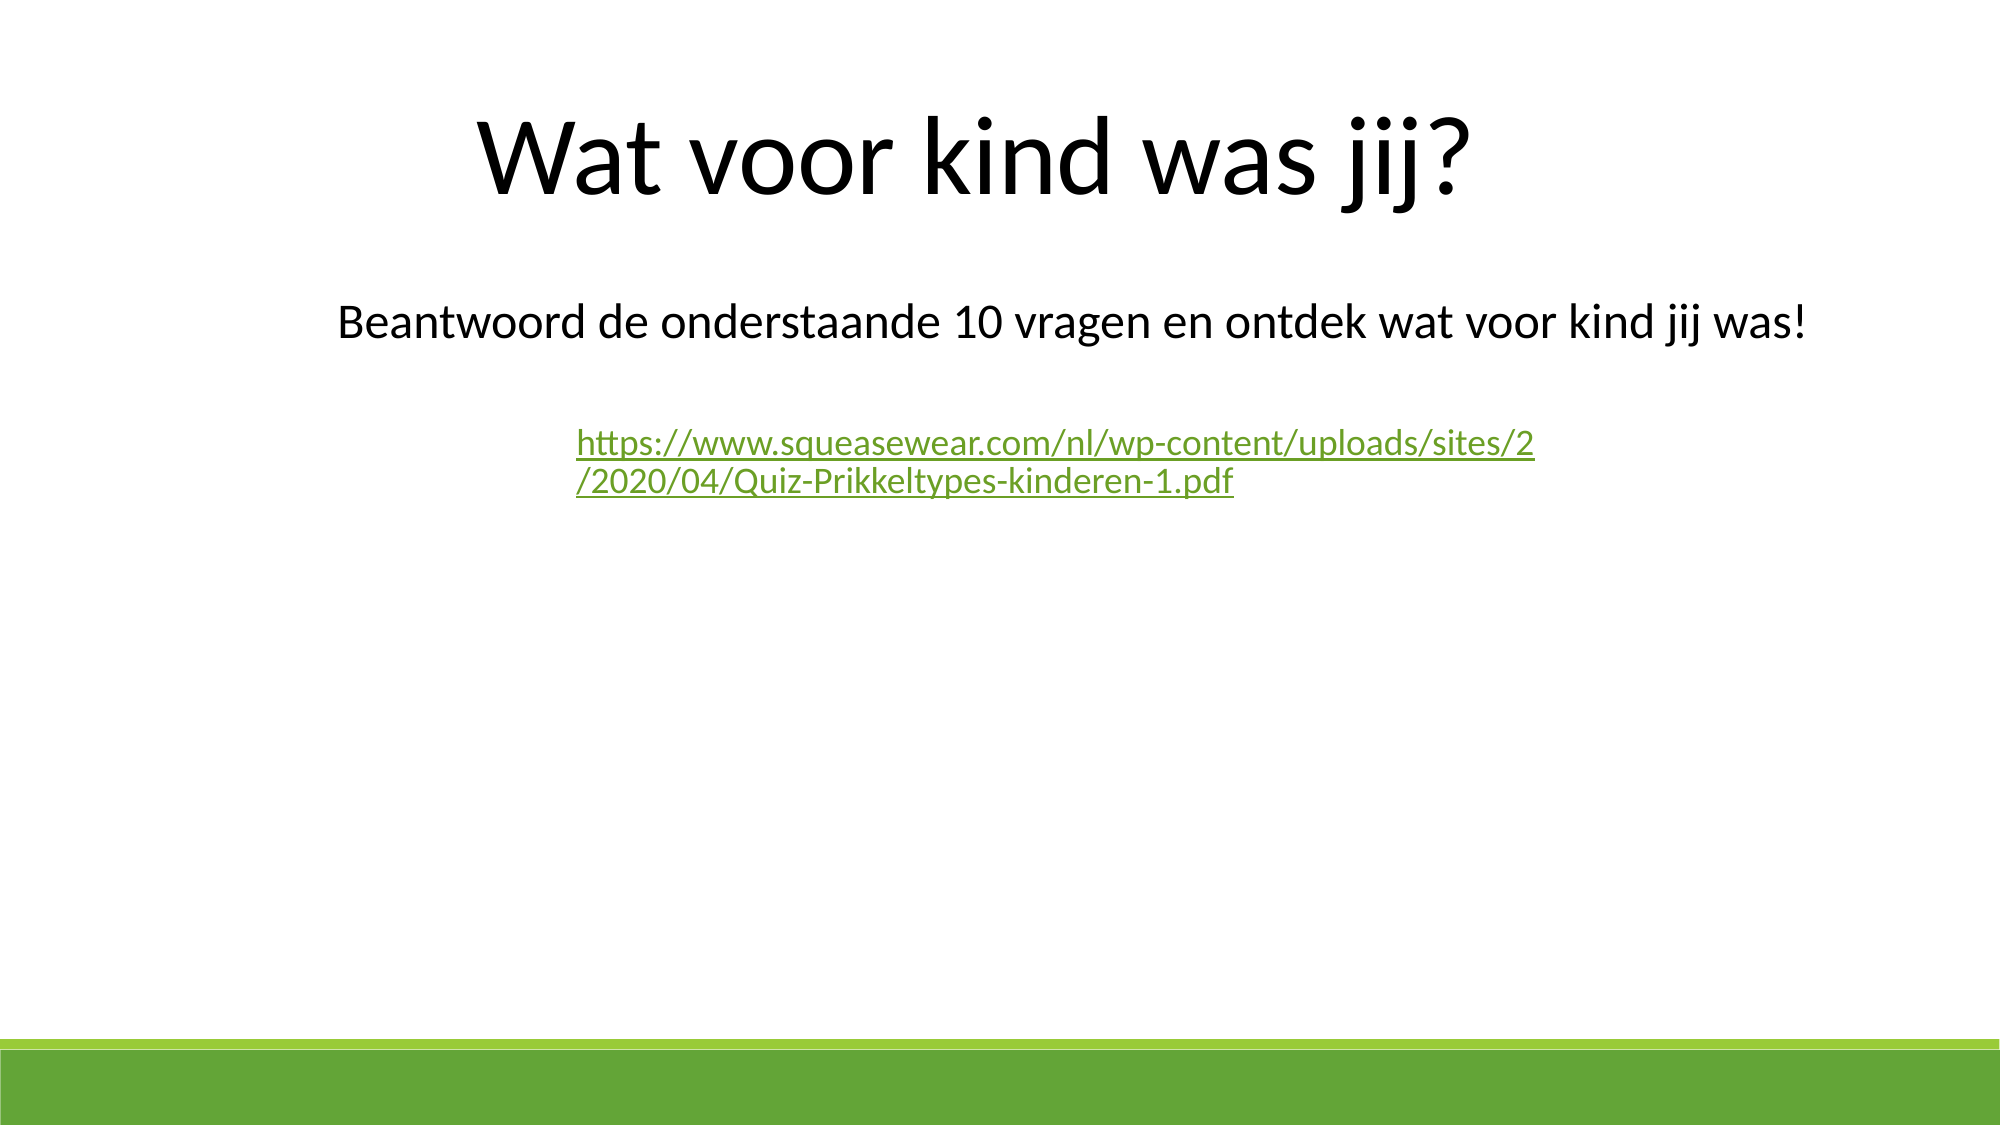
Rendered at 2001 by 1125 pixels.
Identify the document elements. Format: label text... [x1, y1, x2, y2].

text_box Beantwoord de onderstaande 10 vragen en ontdek wat voor kind jij was! [322, 280, 1824, 356]
text_box https://www.squeasewear.com/nl/wp-content/uploads/sites/2/2020/04/Quiz-Prikkeltypes-kinderen-1.pdf [561, 410, 1562, 516]
text_box Wat voor kind was jij? [460, 74, 1492, 225]
